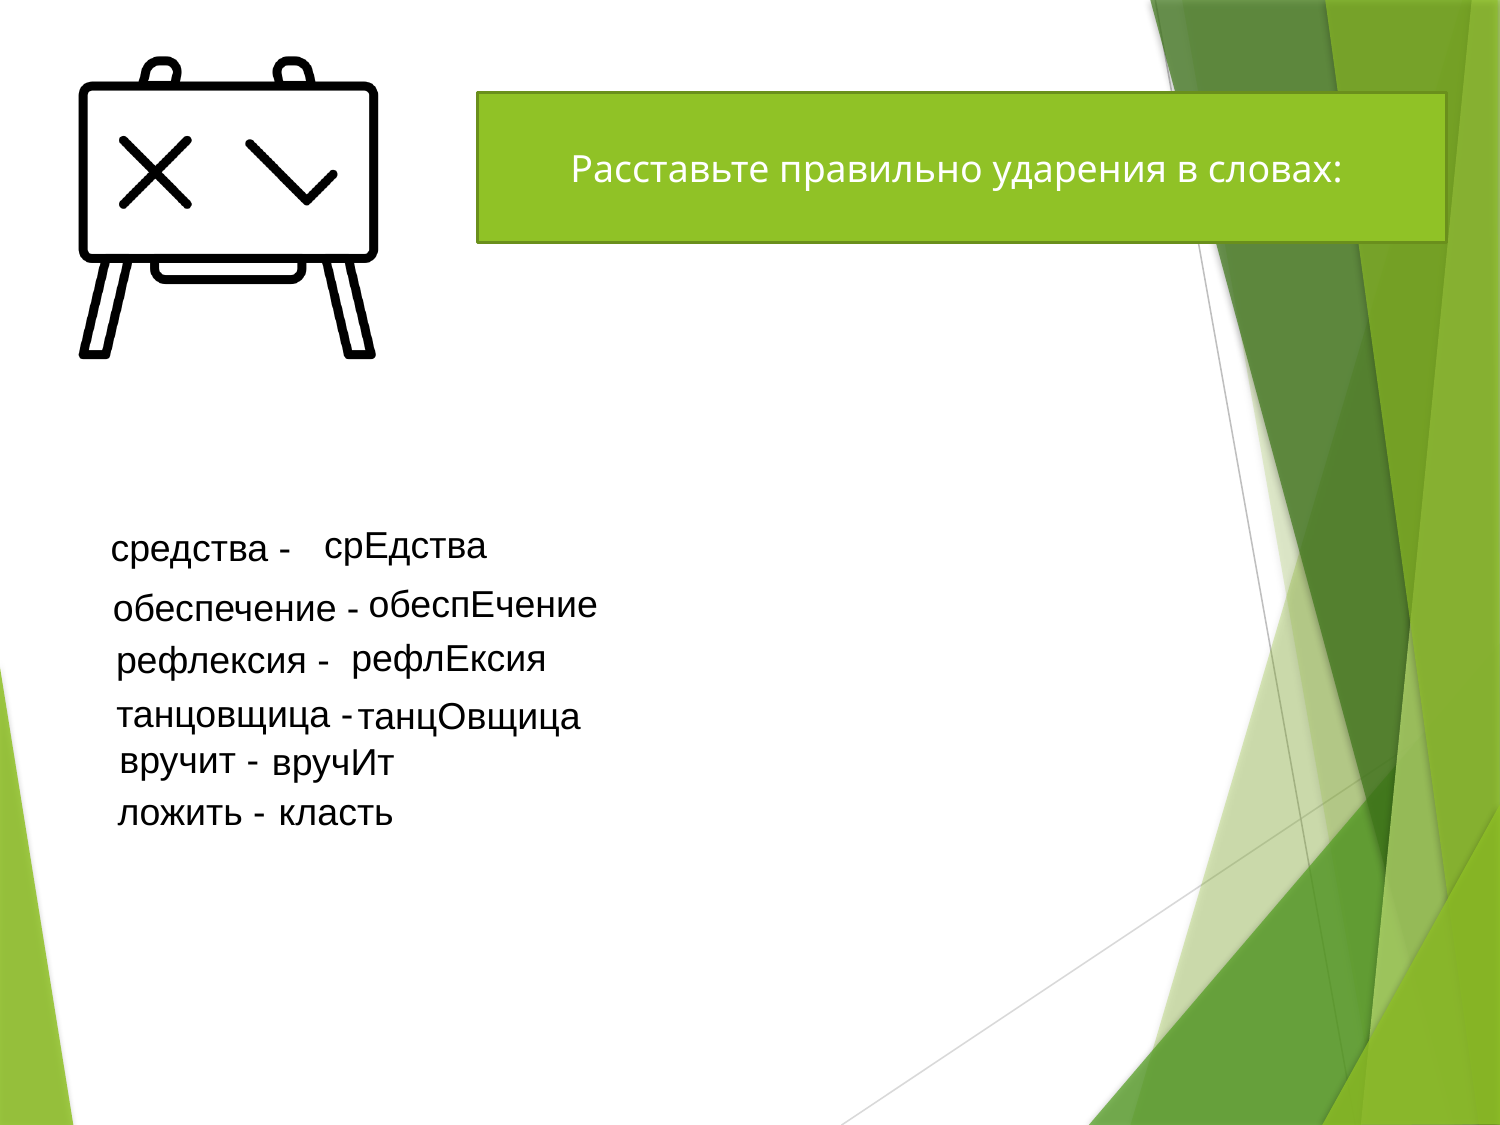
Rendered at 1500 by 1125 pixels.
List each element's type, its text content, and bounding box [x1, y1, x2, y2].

text_box средства - [95, 517, 354, 577]
text_box вручИт [257, 730, 448, 791]
text_box танцОвщица [342, 685, 624, 745]
text_box ложить - [102, 780, 264, 841]
picture [74, 54, 382, 361]
text_box обеспечение - [98, 576, 354, 636]
text_box класть [264, 791, 410, 841]
text_box обеспЕчение [354, 572, 635, 633]
text_box вручит - [104, 728, 295, 789]
text_box срЕдства [309, 513, 514, 574]
text_box [121, 685, 872, 880]
text_box рефлексия - [101, 628, 336, 683]
text_box рефлЕксия [336, 626, 618, 685]
text_box Расставьте правильно ударения в словах: [476, 91, 1448, 244]
text_box танцовщица - [101, 683, 382, 743]
